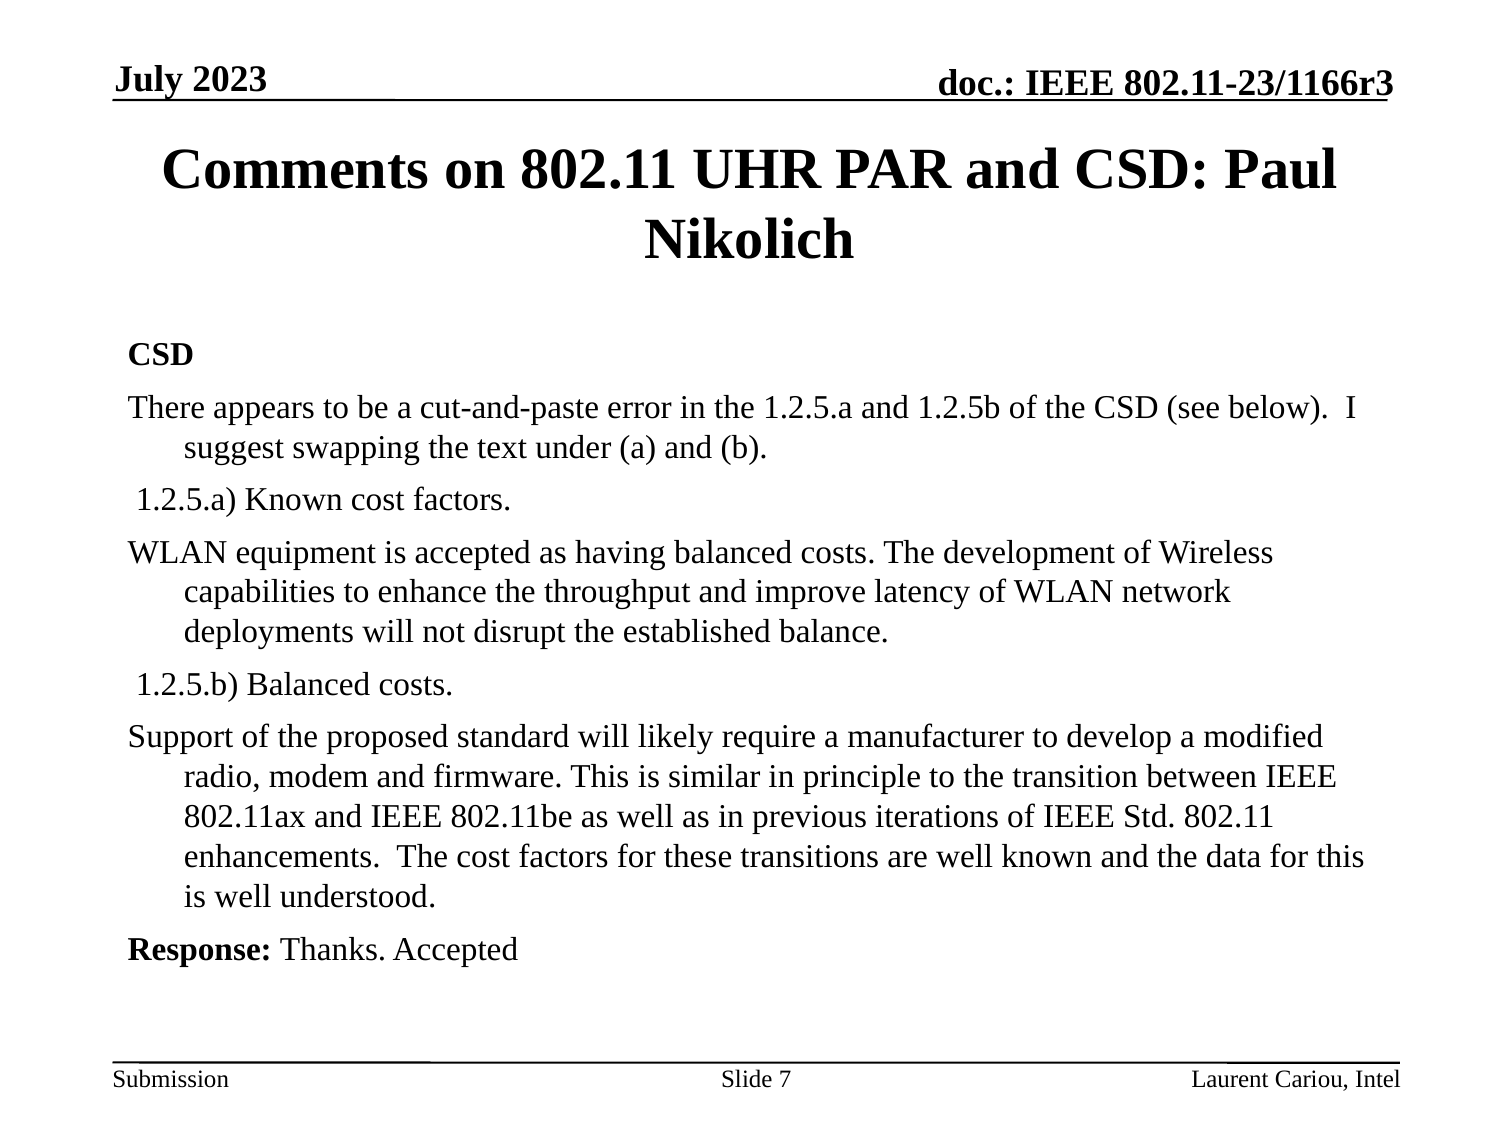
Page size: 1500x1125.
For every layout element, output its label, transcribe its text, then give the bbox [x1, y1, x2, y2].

footer Laurent Cariou, Intel [878, 1061, 1402, 1093]
list CSD There appears to be a cut-and-paste error in the 1.2.5.a and 1.2.5b of the CSD (see below). I suggest swapping the text under (a) and (b). 1.2.5.a) Known cost factors. WLAN equipment is accepted as having balanced costs. The development of Wireless capabilities to enhance the throughput and improve latency of WLAN network deployments will not disrupt the established balance. 1.2.5.b) Balanced costs. Support of the proposed standard will likely require a manufacturer to develop a modified radio, modem and firmware. This is similar in principle to the transition between IEEE 802.11ax and IEEE 802.11be as well as in previous iterations of IEEE Std. 802.11 enhancements. The cost factors for these transitions are well known and the data for this is well understood. Response: Thanks. Accepted [112, 324, 1388, 1000]
title Comments on 802.11 UHR PAR and CSD: Paul Nikolich [112, 112, 1388, 288]
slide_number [114, 54, 423, 100]
slide_number Slide 7 [712, 1061, 800, 1123]
